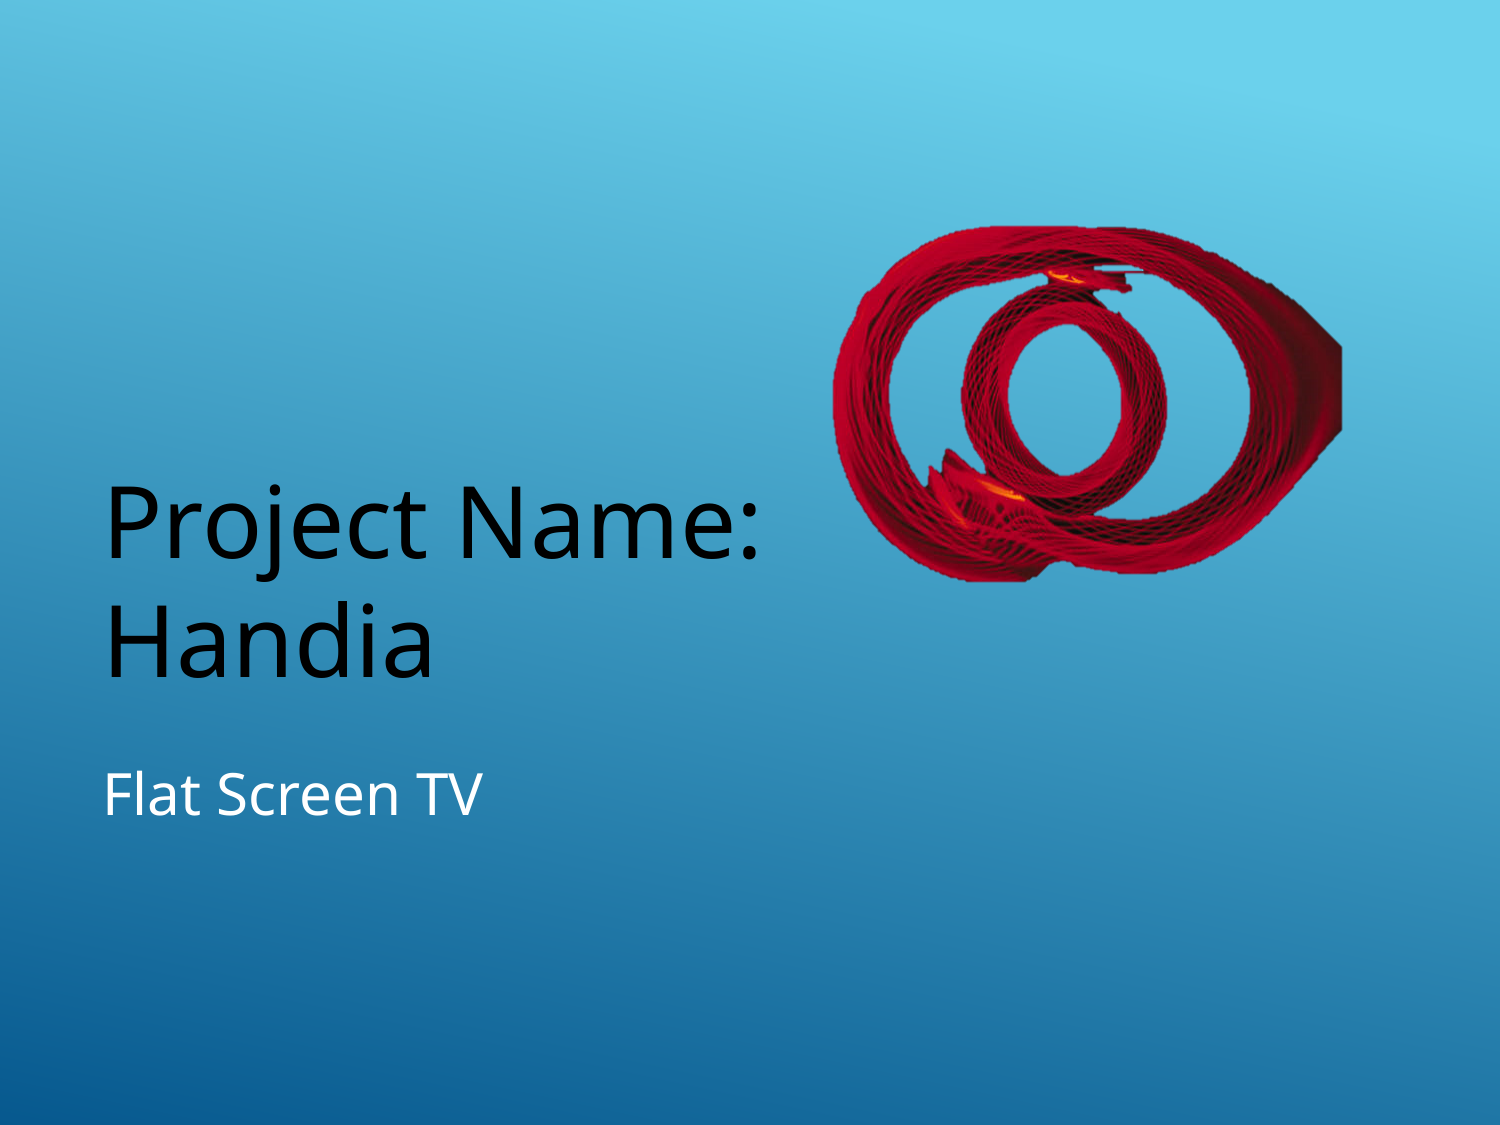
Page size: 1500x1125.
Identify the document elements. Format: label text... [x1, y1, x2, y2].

list Flat Screen TV [87, 736, 1138, 988]
title Project Name: Handia [87, 324, 1138, 706]
picture [749, 187, 1351, 585]
